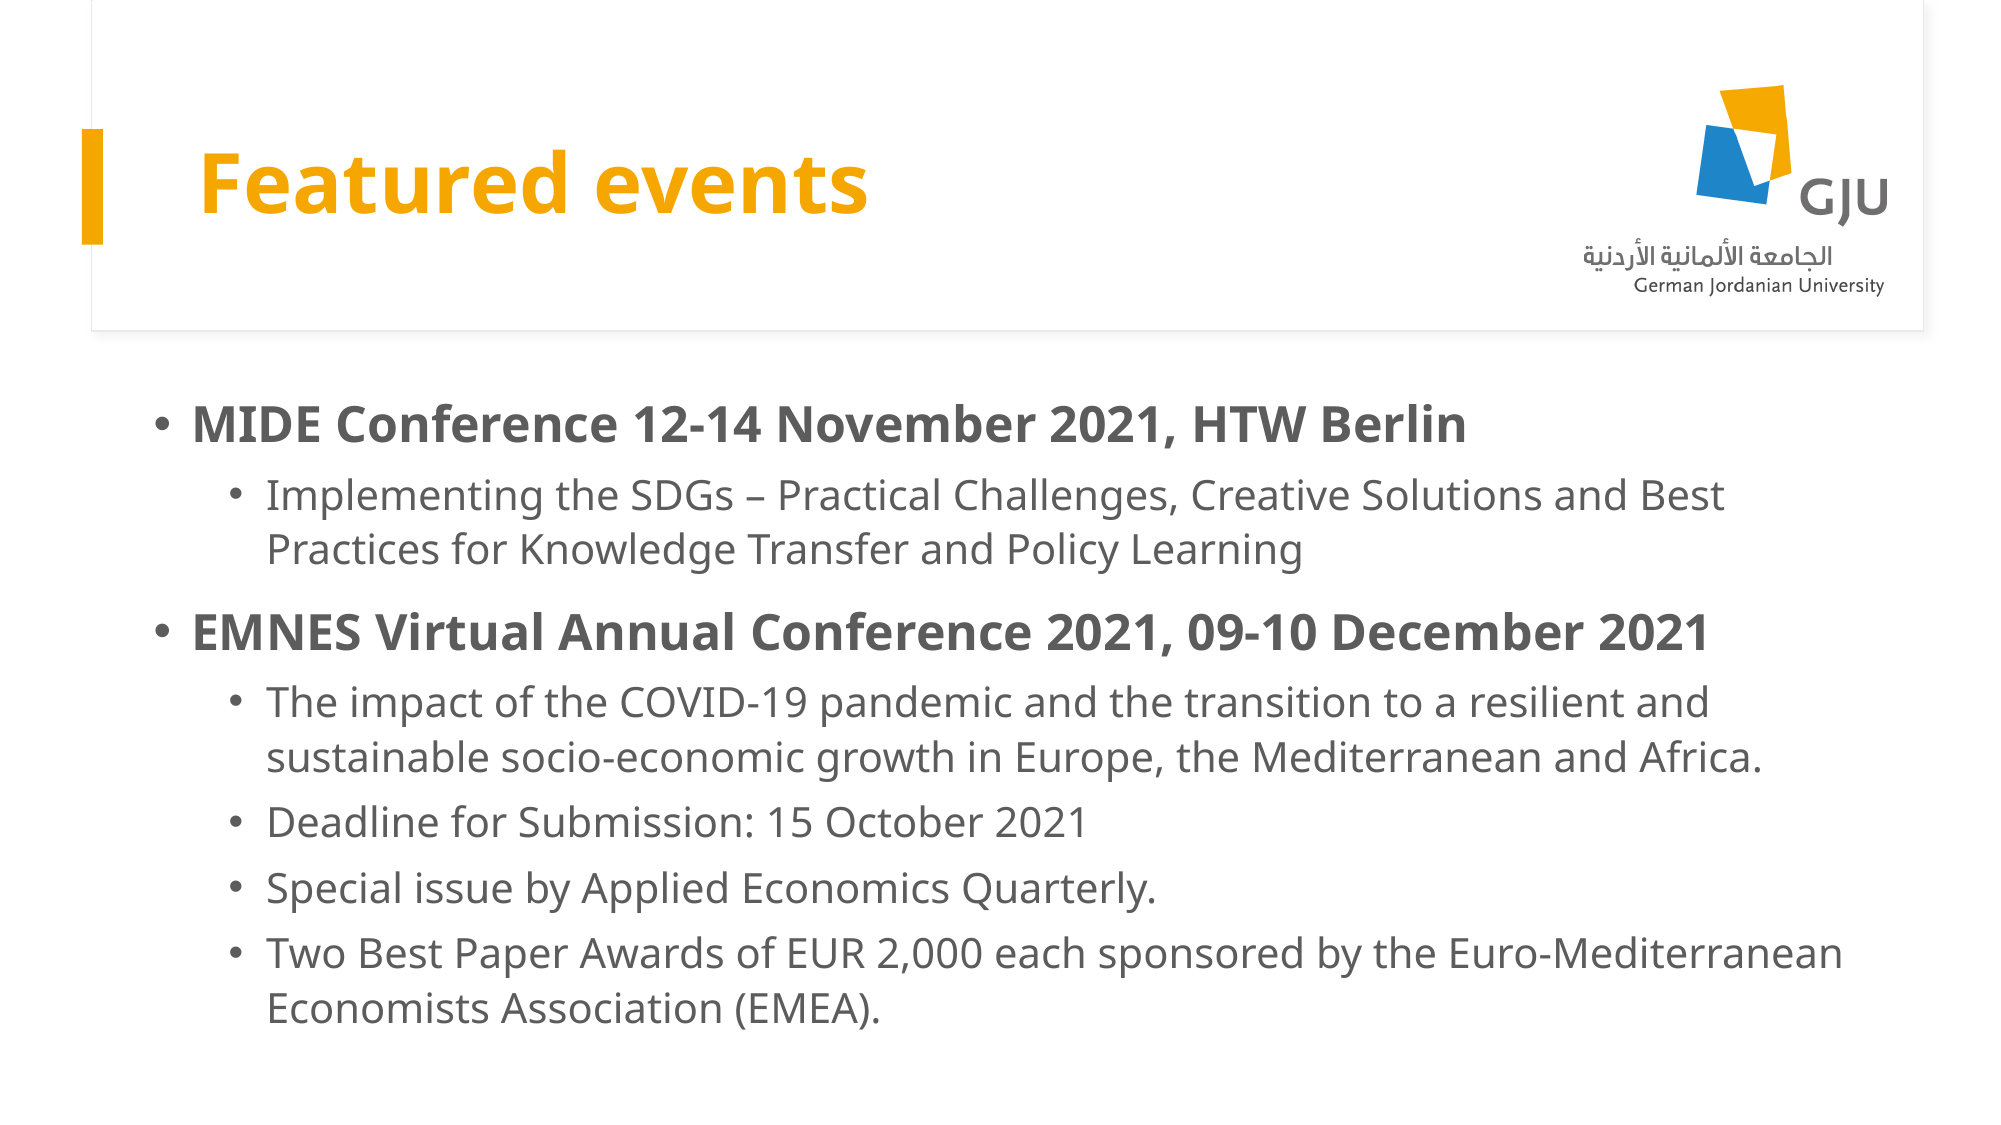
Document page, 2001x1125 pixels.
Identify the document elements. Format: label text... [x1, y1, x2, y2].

list MIDE Conference 12-14 November 2021, HTW Berlin Implementing the SDGs – Practical Challenges, Creative Solutions and Best Practices for Knowledge Transfer and Policy Learning EMNES Virtual Annual Conference 2021, 09-10 December 2021 The impact of the COVID-19 pandemic and the transition to a resilient and sustainable socio-economic growth in Europe, the Mediterranean and Africa. Deadline for Submission: 15 October 2021 Special issue by Applied Economics Quarterly. Two Best Paper Awards of EUR 2,000 each sponsored by the Euro-Mediterranean Economists Association (EMEA). [138, 379, 1862, 1098]
picture [1584, 85, 1887, 297]
title Featured events [183, 90, 1851, 284]
